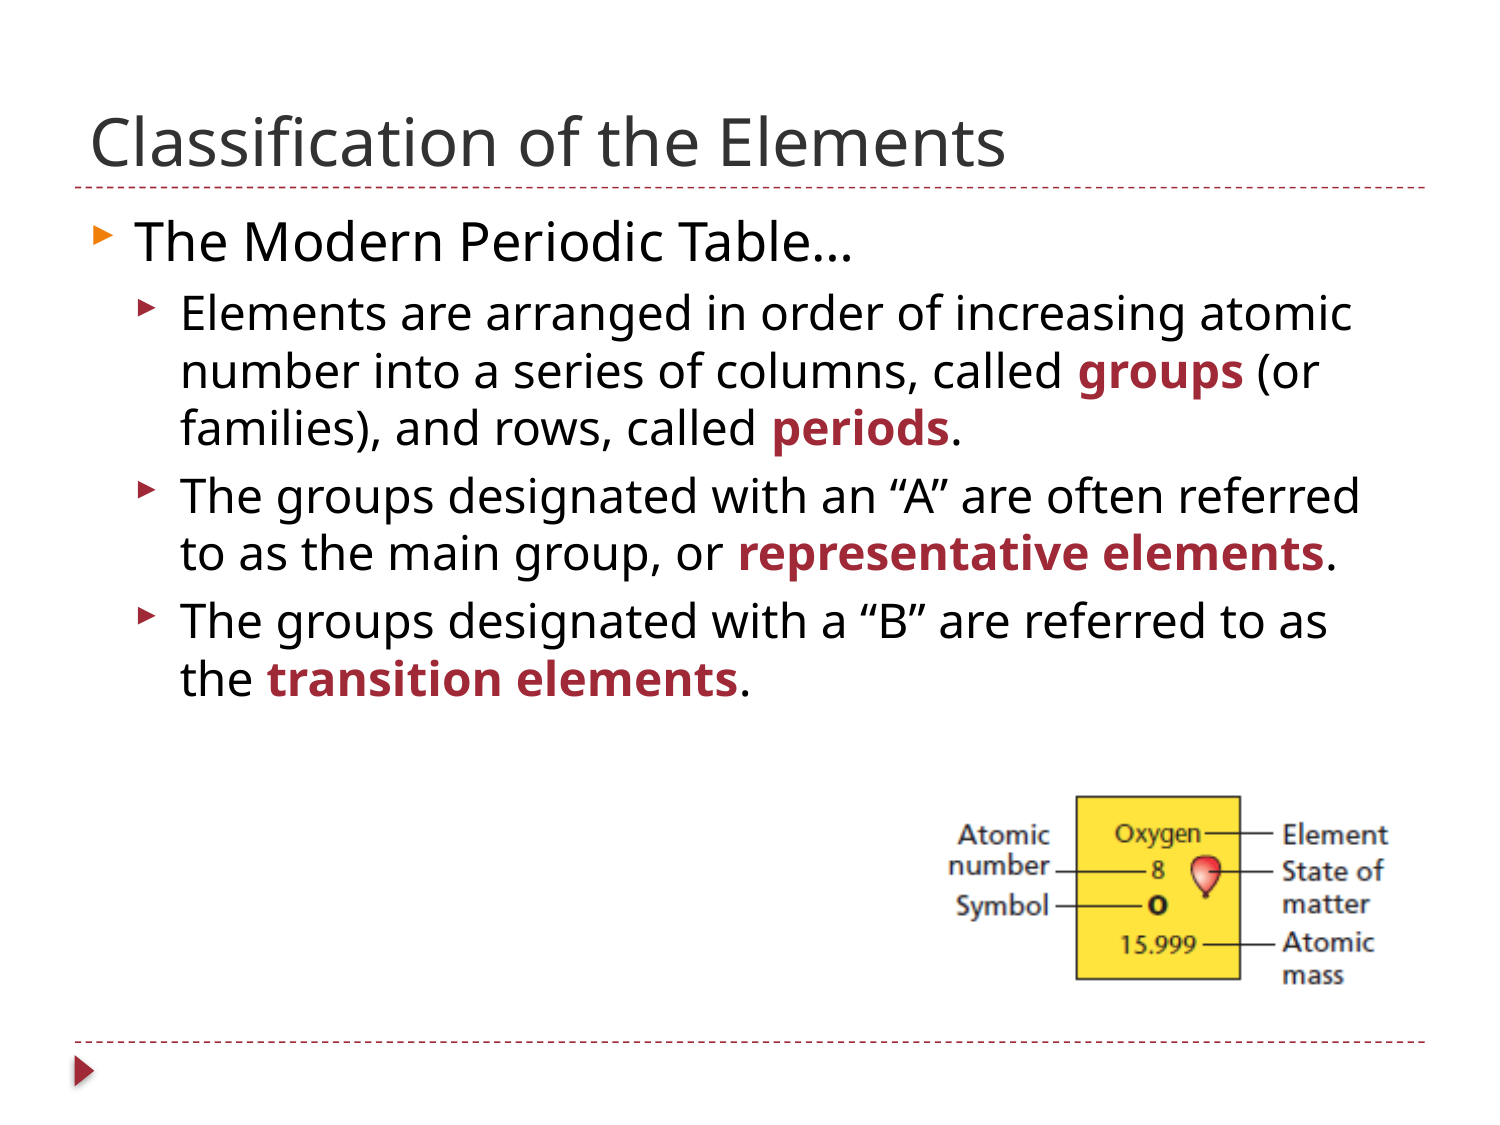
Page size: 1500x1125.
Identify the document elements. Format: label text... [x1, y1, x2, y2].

picture [937, 774, 1411, 1013]
list The Modern Periodic Table… Elements are arranged in order of increasing atomic number into a series of columns, called groups (or families), and rows, called periods. The groups designated with an “A” are often referred to as the main group, or representative elements. The groups designated with a “B” are referred to as the transition elements. [75, 200, 1425, 1010]
title Classification of the Elements [75, 24, 1425, 188]
